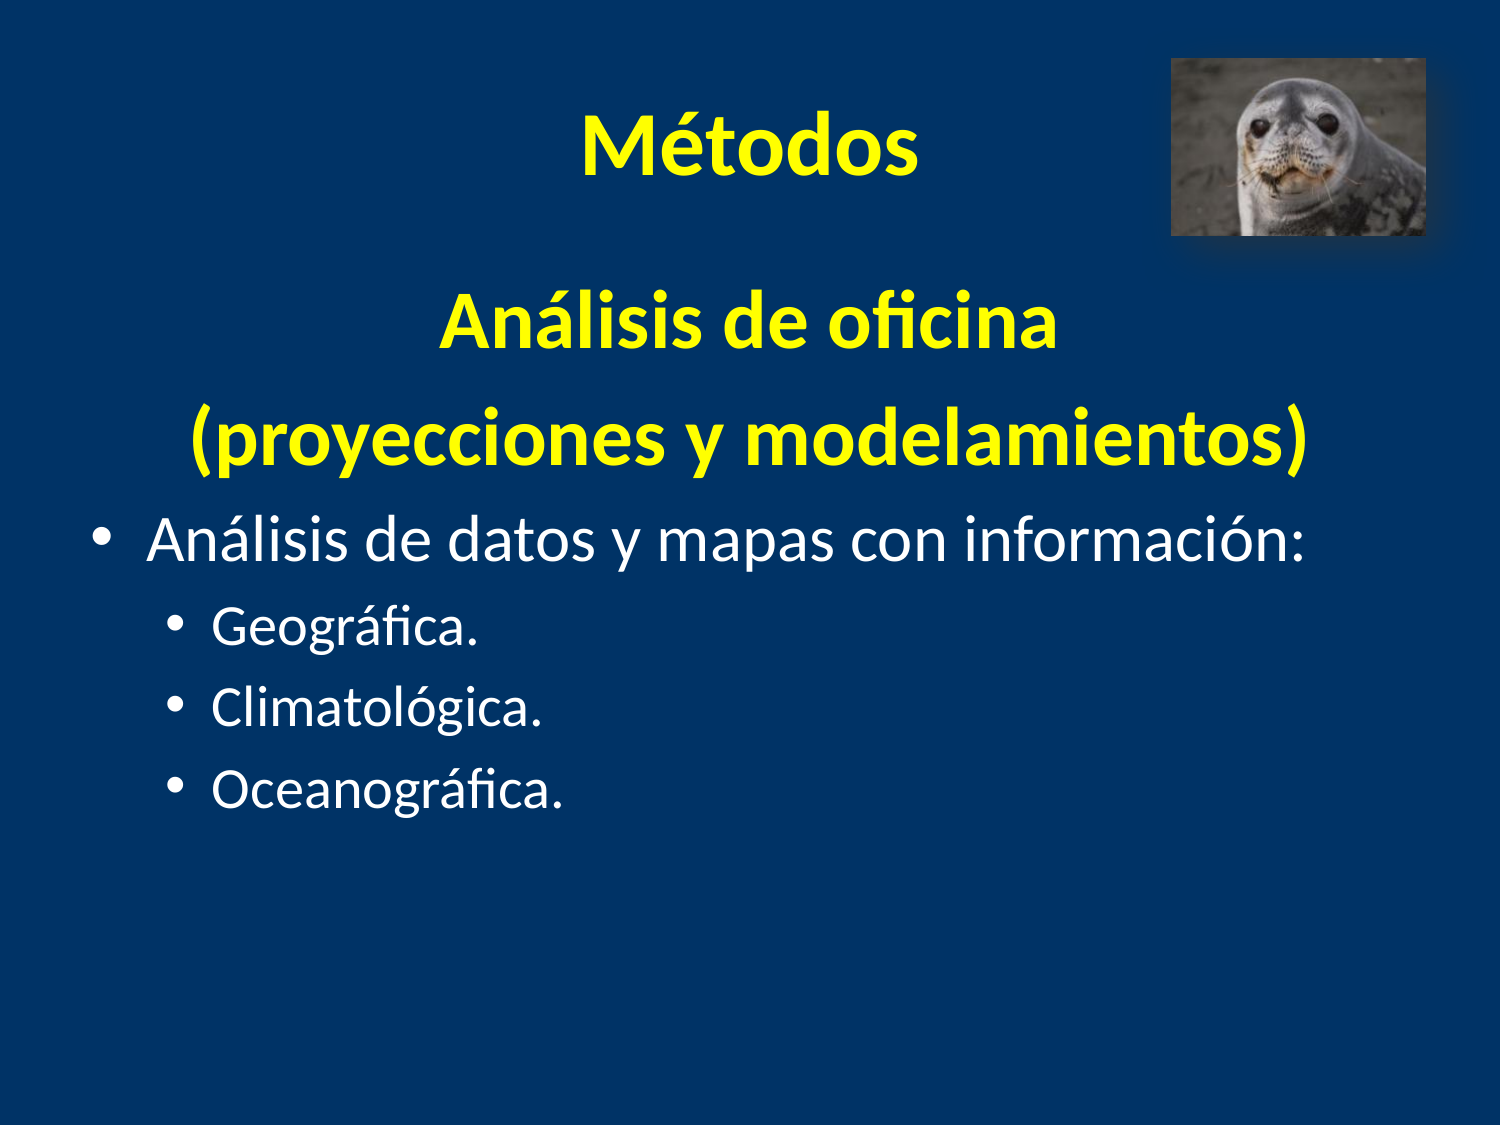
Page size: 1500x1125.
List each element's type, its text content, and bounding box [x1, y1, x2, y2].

list Análisis de oficina (proyecciones y modelamientos) Análisis de datos y mapas con información: Geográfica. Climatológica. Oceanográfica. [75, 257, 1425, 1079]
picture [1171, 58, 1426, 236]
title Métodos [75, 45, 1189, 233]
